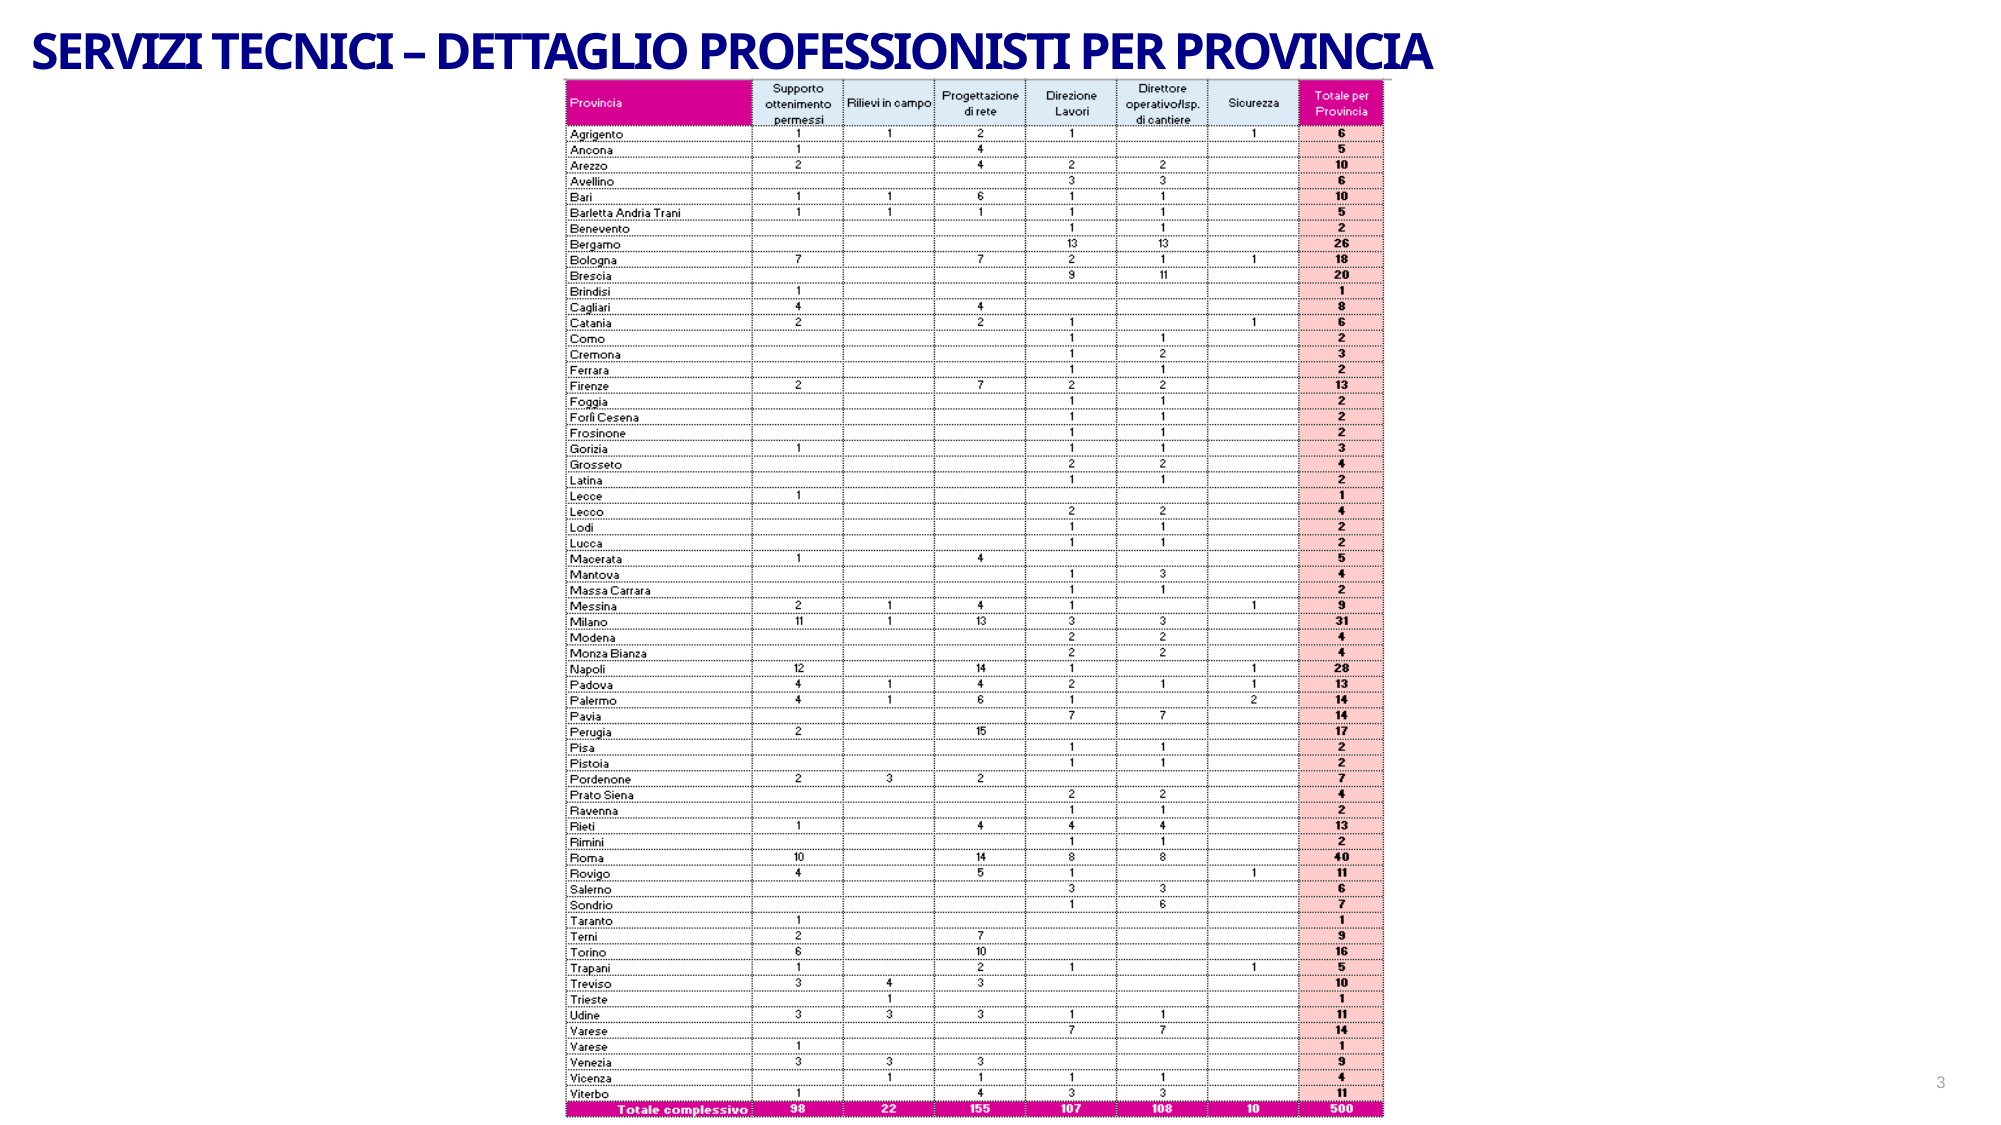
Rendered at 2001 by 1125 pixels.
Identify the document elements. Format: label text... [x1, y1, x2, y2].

picture [562, 78, 1392, 1120]
text_box SERVIZI TECNICI – Dettaglio professionisti per provincia [31, 19, 1969, 96]
